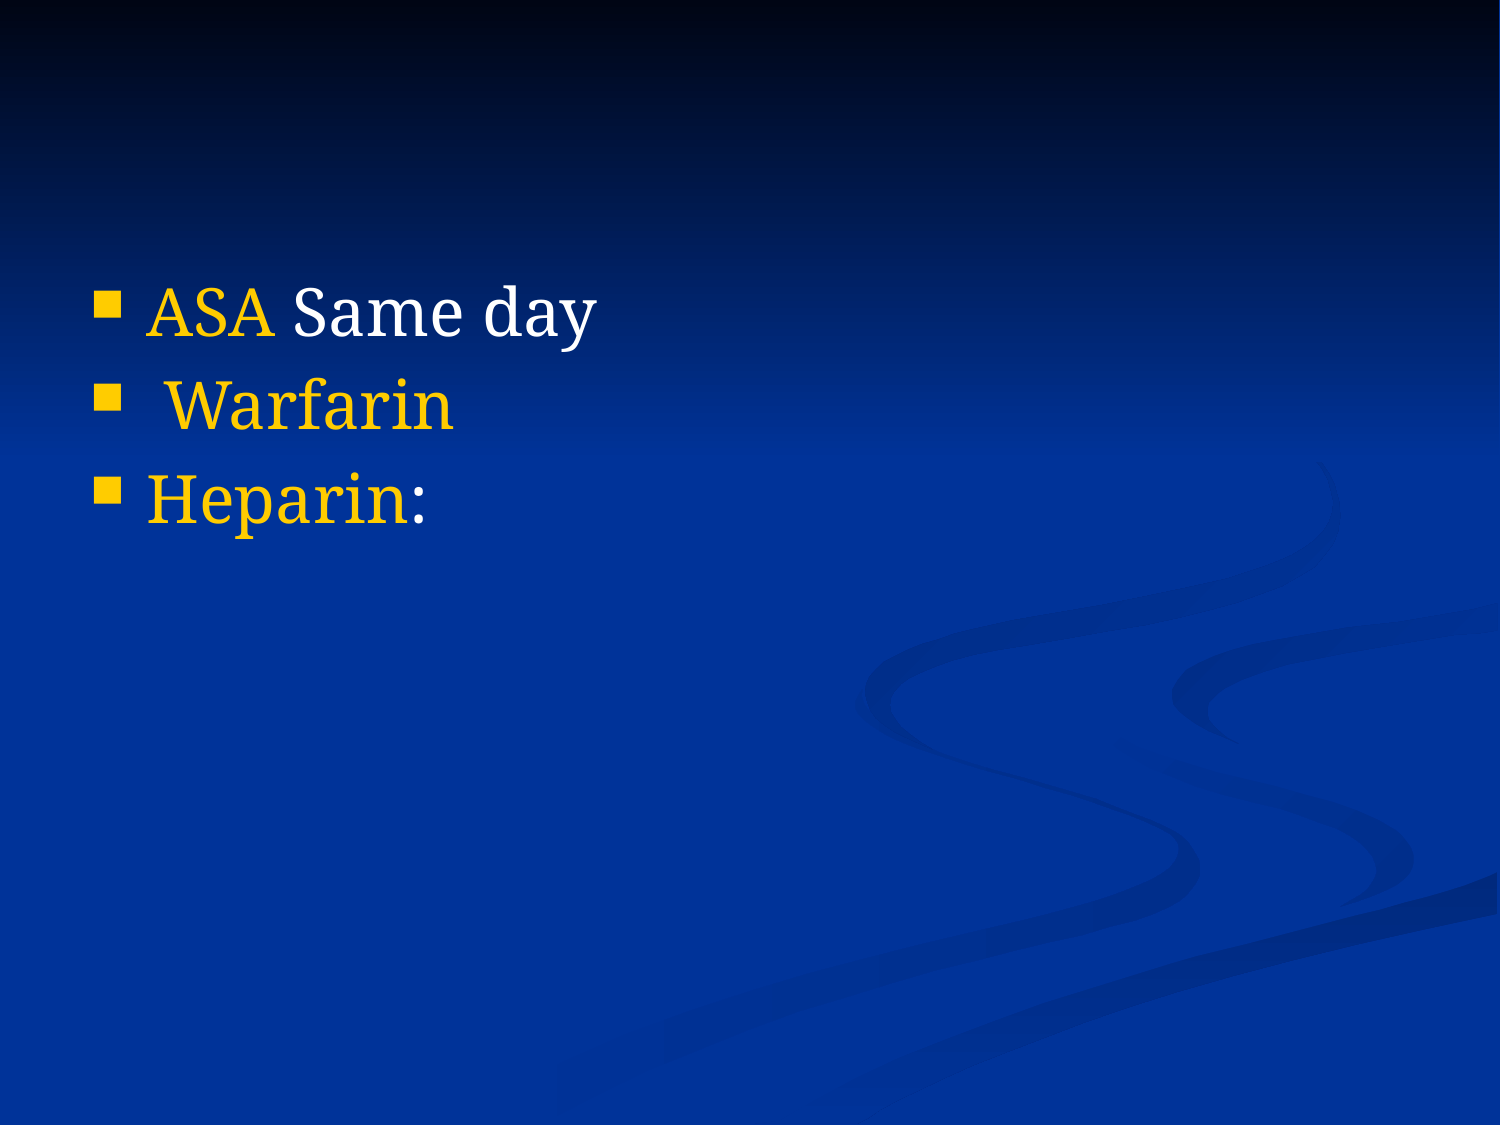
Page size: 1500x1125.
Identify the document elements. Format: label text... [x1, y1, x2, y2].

list ASA Same day Warfarin Heparin: [74, 262, 1426, 1006]
